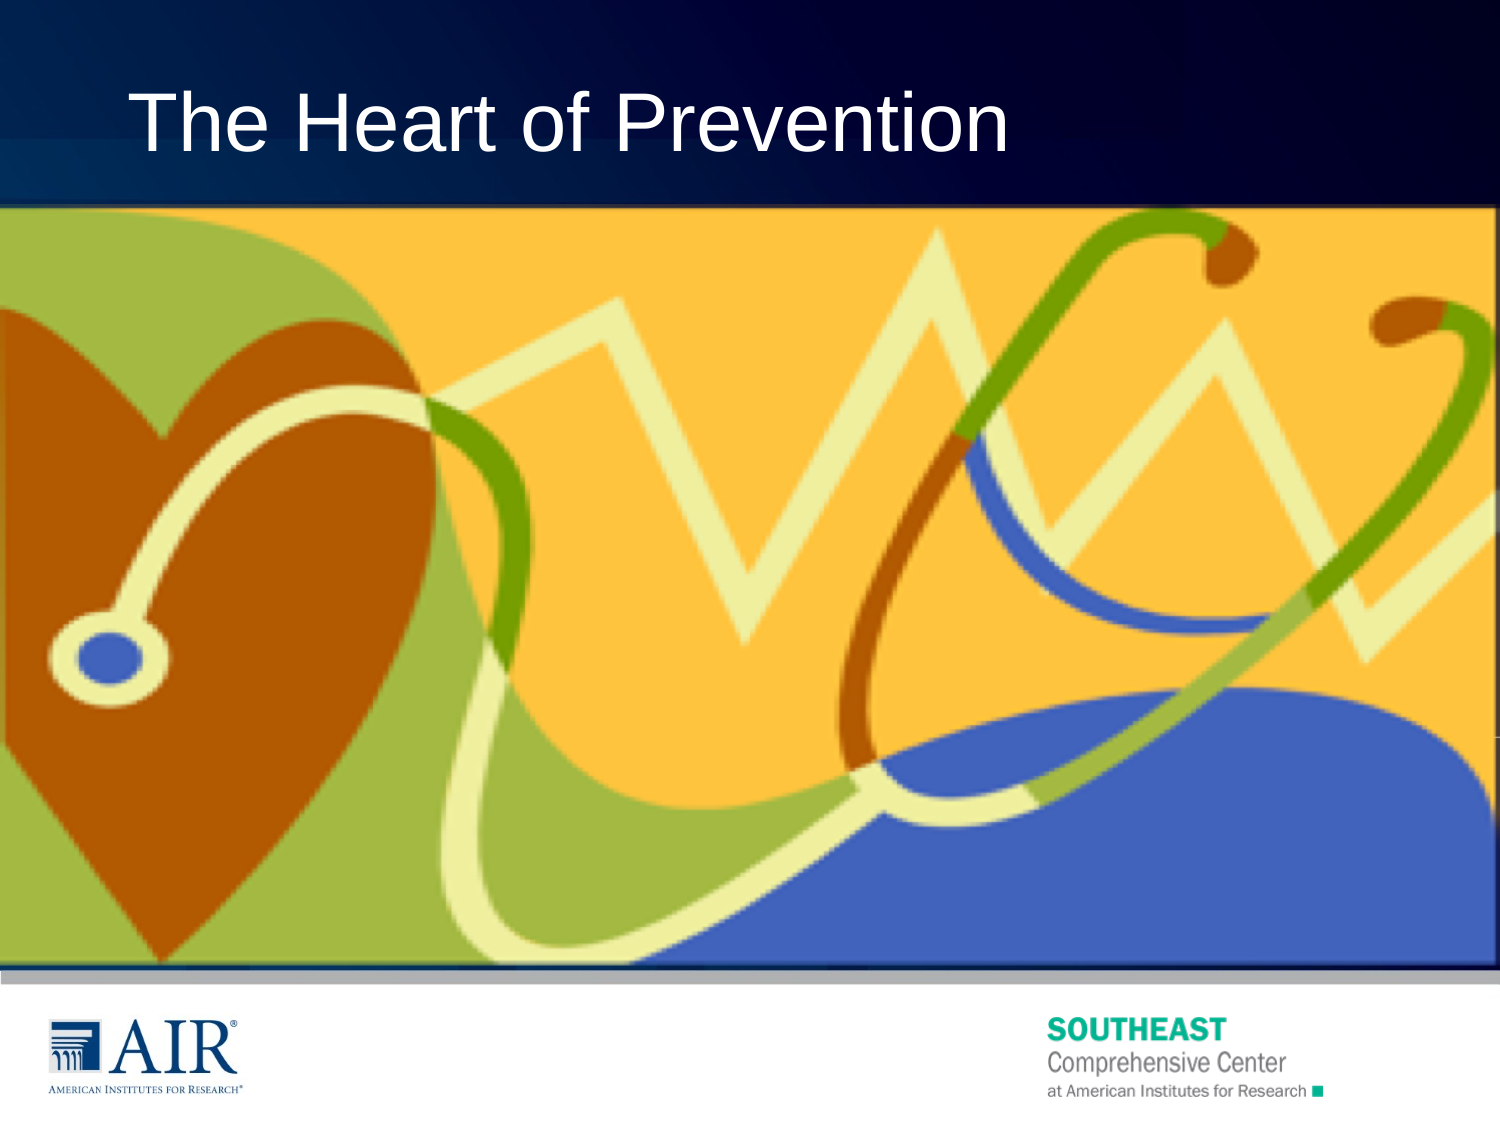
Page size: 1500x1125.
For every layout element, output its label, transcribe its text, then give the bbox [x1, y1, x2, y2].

text_box The Heart of Prevention [112, 60, 1400, 176]
picture [0, 0, 1500, 1125]
